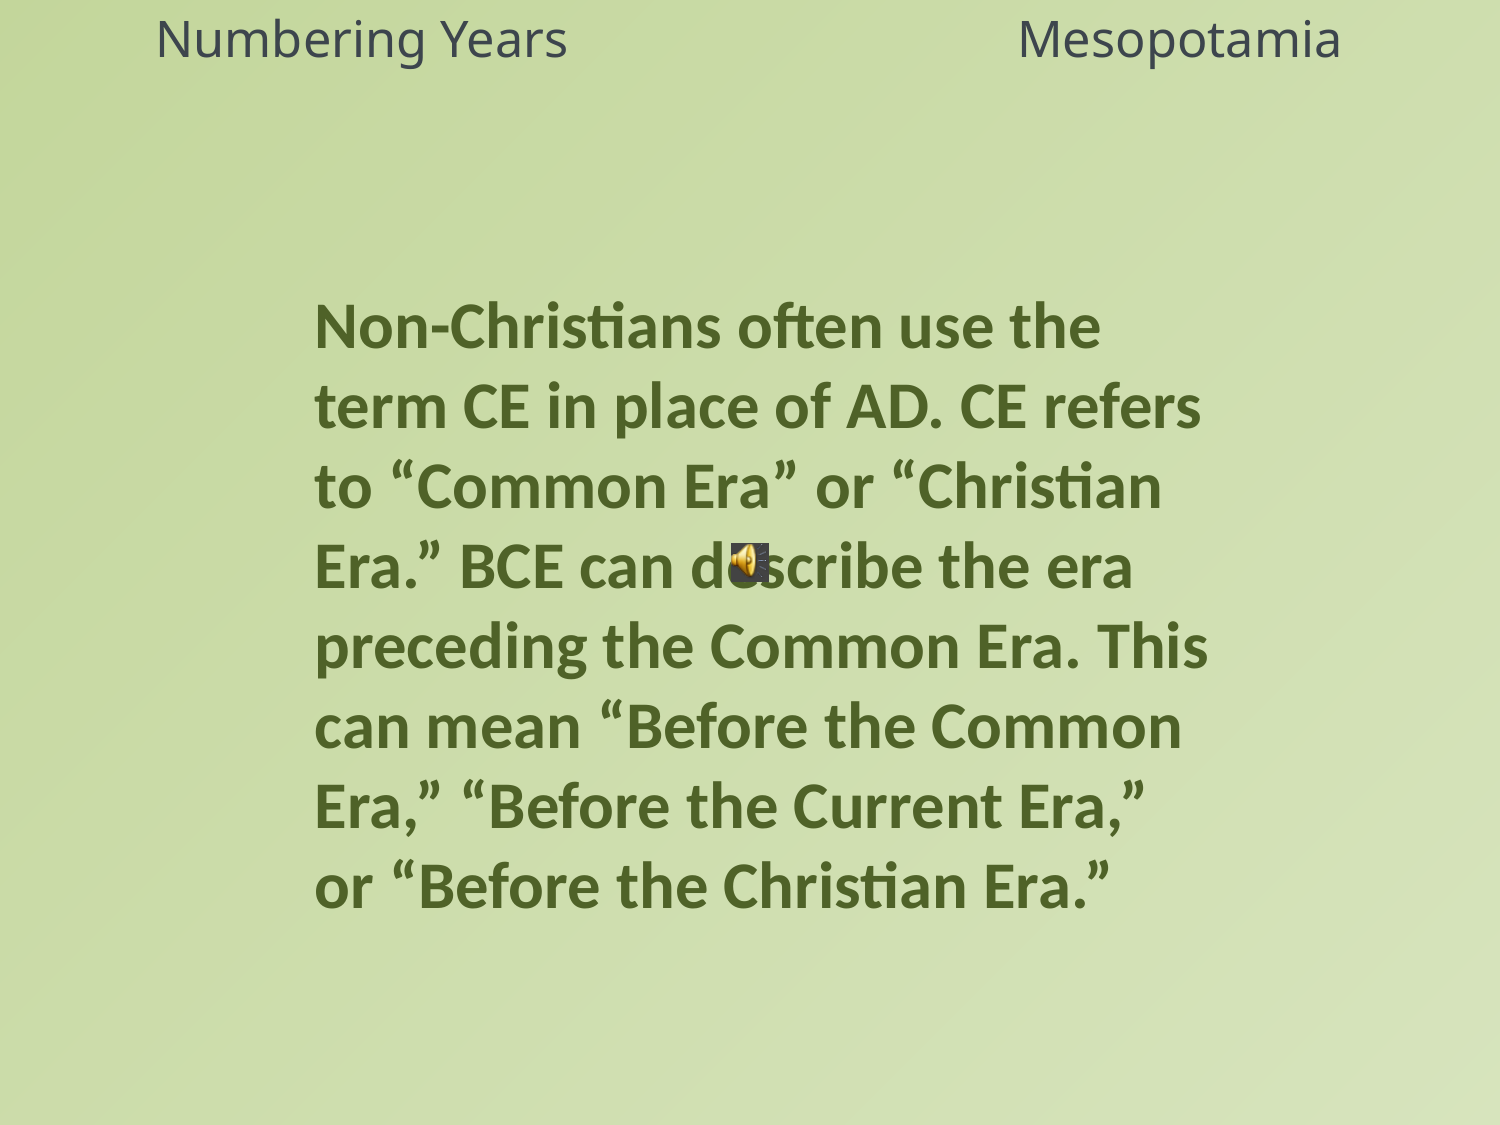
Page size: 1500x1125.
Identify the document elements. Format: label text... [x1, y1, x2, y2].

picture [729, 542, 771, 583]
text_box Numbering Years Mesopotamia [0, 0, 1500, 76]
text_box Non-Christians often use the term CE in place of AD. CE refers to “Common Era” or “Christian Era.” BCE can describe the era preceding the Common Era. This can mean “Before the Common Era,” “Before the Current Era,” or “Before the Christian Era.” [300, 274, 1225, 930]
